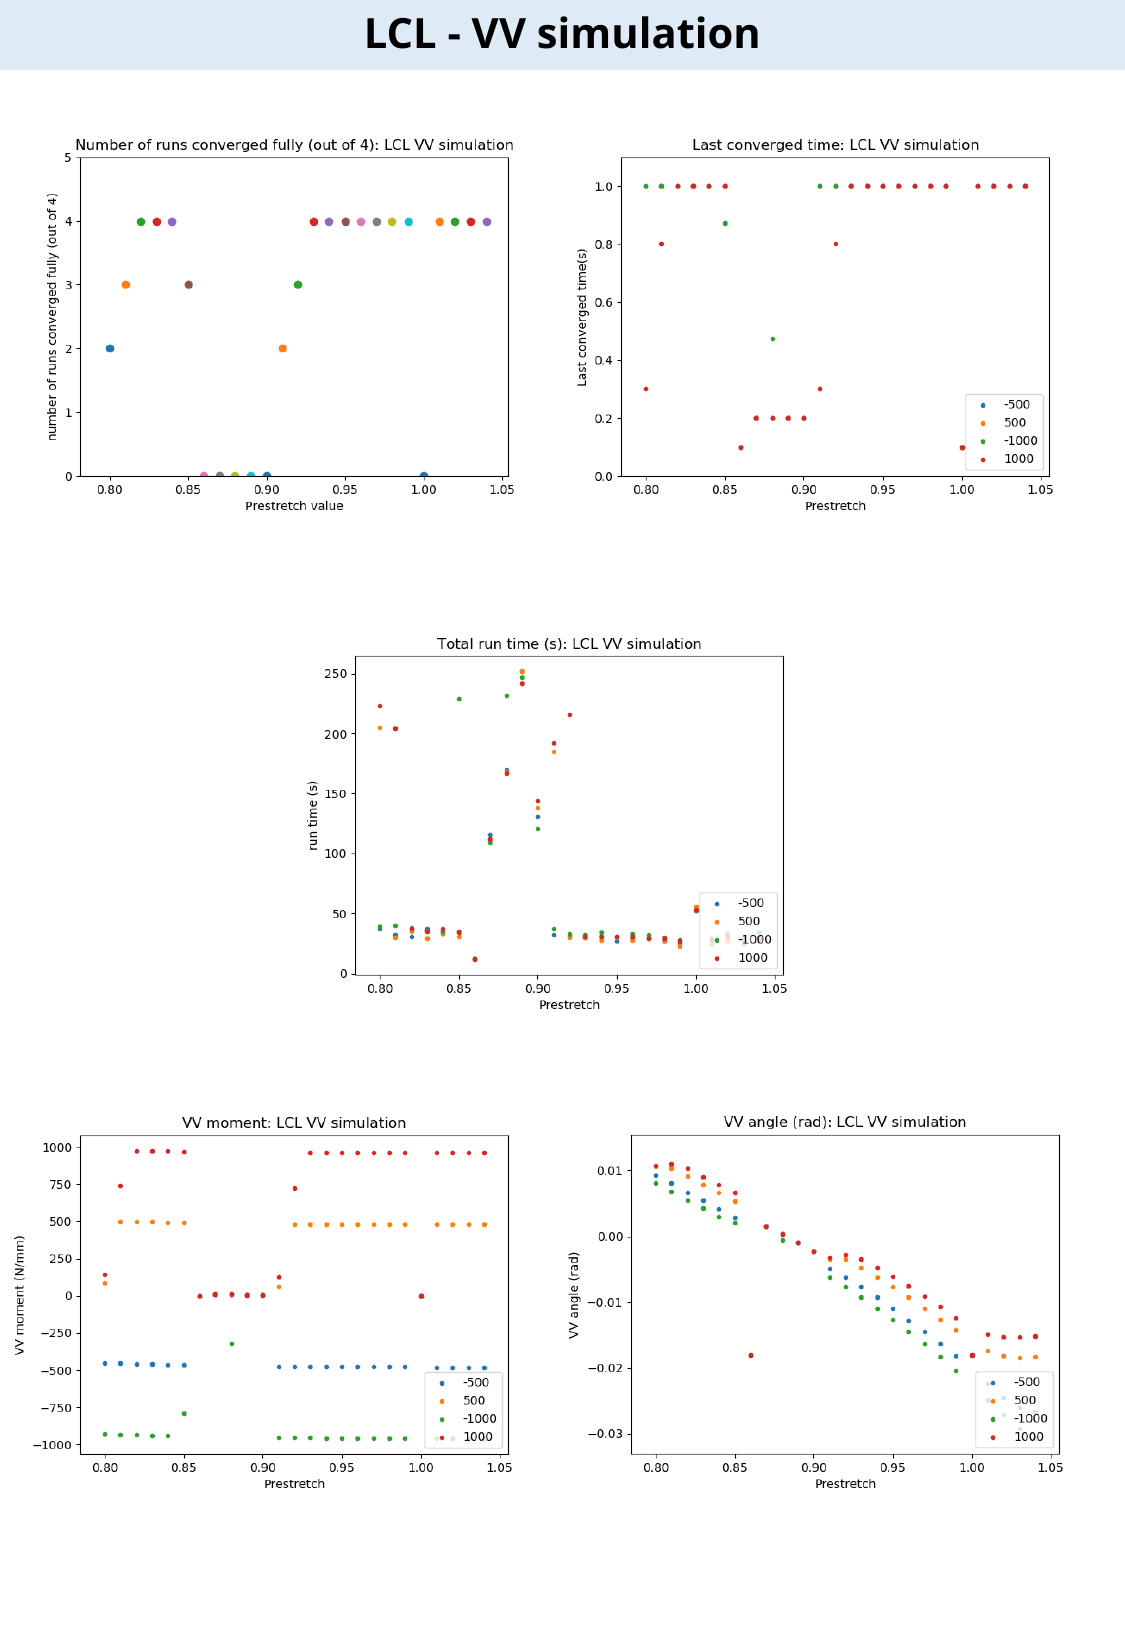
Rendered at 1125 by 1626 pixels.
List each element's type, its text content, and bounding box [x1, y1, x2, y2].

text_box LCL - VV simulation [0, 0, 1125, 71]
picture [11, 107, 1104, 521]
picture [11, 1084, 1114, 1499]
picture [286, 605, 839, 1020]
